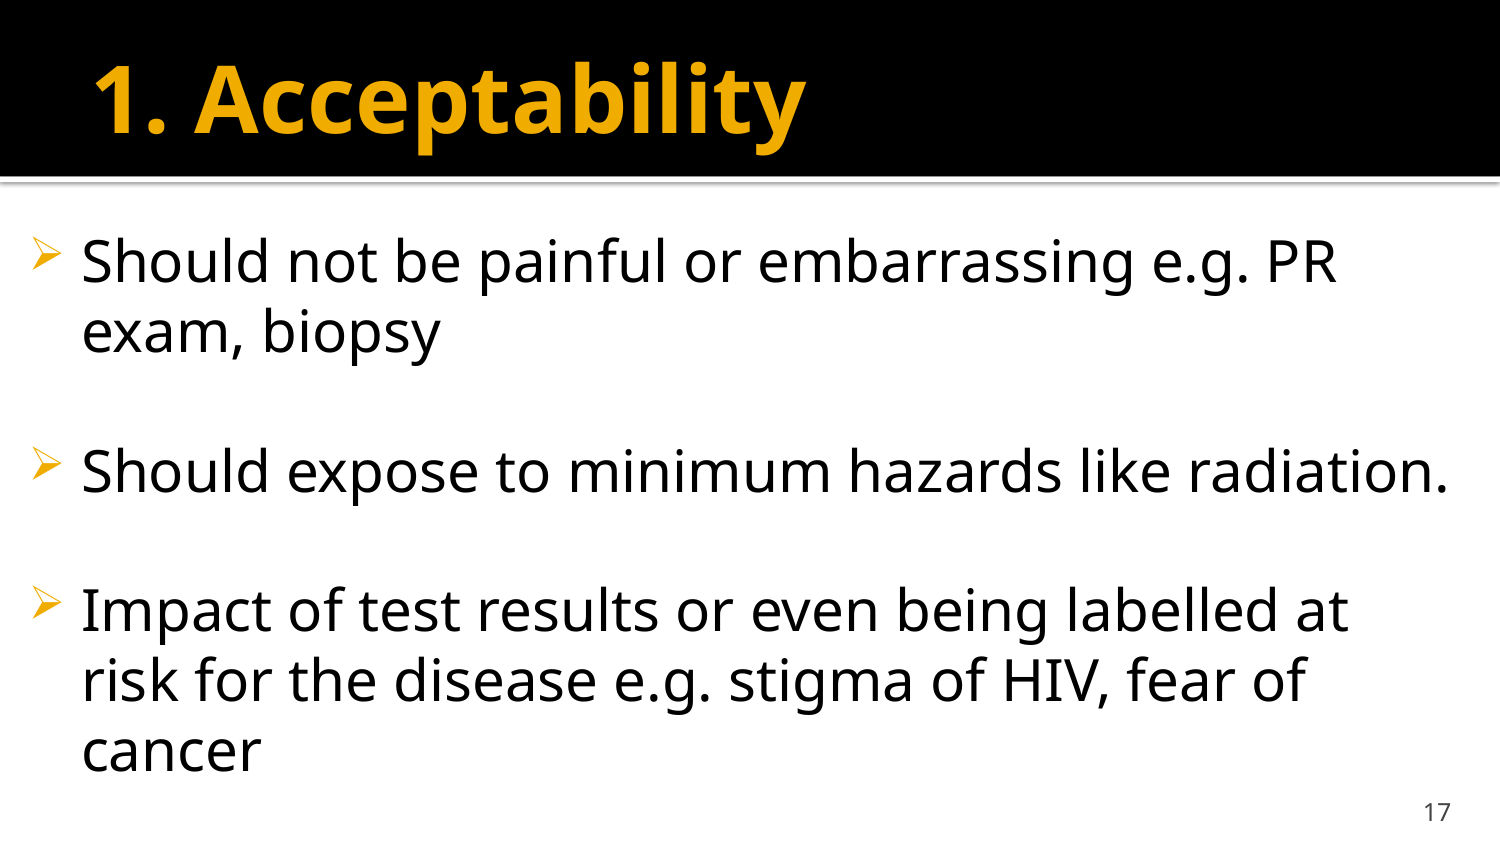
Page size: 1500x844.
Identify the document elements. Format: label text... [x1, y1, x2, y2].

slide_number 17 [1345, 796, 1467, 831]
list Should not be painful or embarrassing e.g. PR exam, biopsy Should expose to minimum hazards like radiation. Impact of test results or even being labelled at risk for the disease e.g. stigma of HIV, fear of cancer [0, 209, 1475, 810]
title 1. Acceptability [75, 19, 1425, 174]
